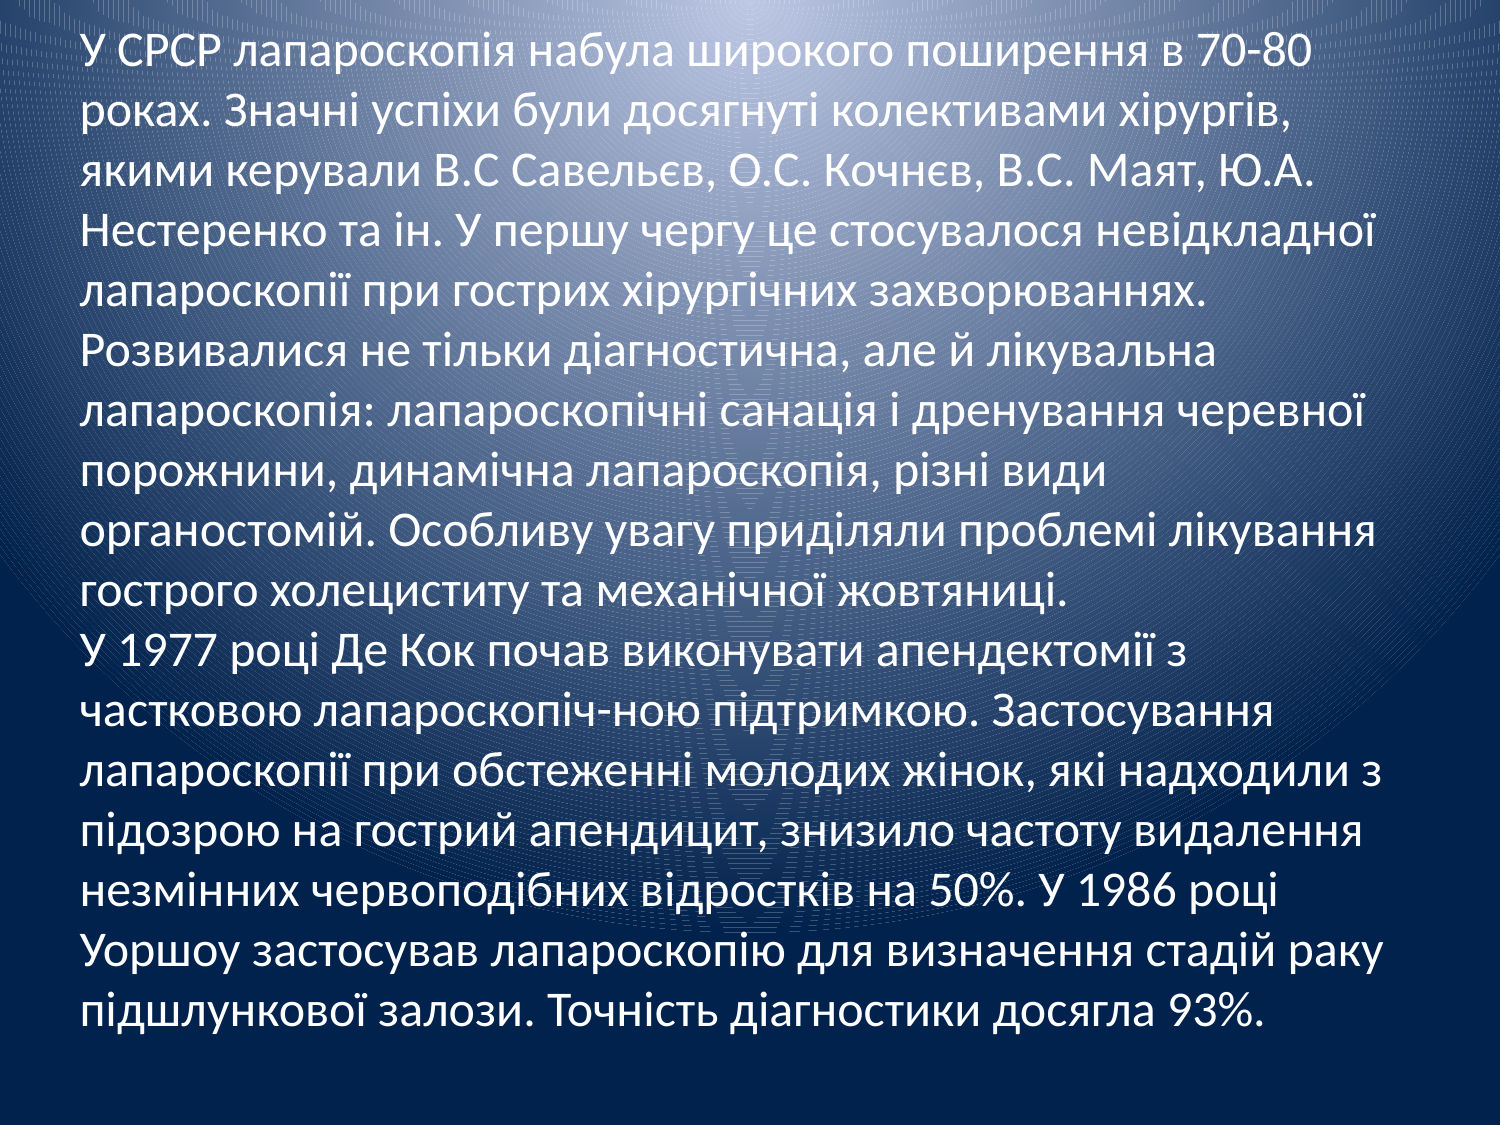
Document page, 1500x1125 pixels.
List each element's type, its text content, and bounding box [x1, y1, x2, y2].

text_box У СРСР лапароскопія набула широкого поширення в 70-80 роках. Значні успіхи були досягнуті колективами хірургів, якими керували В.С Савельєв, О.С. Кочнєв, В.С. Маят, Ю.А. Нестеренко та ін. У першу чергу це стосувалося невідкладної лапароскопії при гострих хірургічних захворюваннях. Розвивалися не тільки діагностична, але й лікувальна лапароскопія: лапароскопічні санація і дренування черевної порожнини, динамічна лапароскопія, різні види органостомій. Особливу увагу приділяли проблемі лікування гострого холециститу та механічної жовтяниці. У 1977 році Де Кок почав виконувати апендектомії з частковою лапароскопіч-ною підтримкою. Застосування лапароскопії при обстеженні молодих жінок, які надходили з підозрою на гострий апендицит, знизило частоту видалення незмінних червоподібних відростків на 50%. У 1986 році Уоршоу застосував лапароскопію для визначення стадій раку підшлункової залози. Точність діагностики досягла 93%. [64, 9, 1424, 1045]
